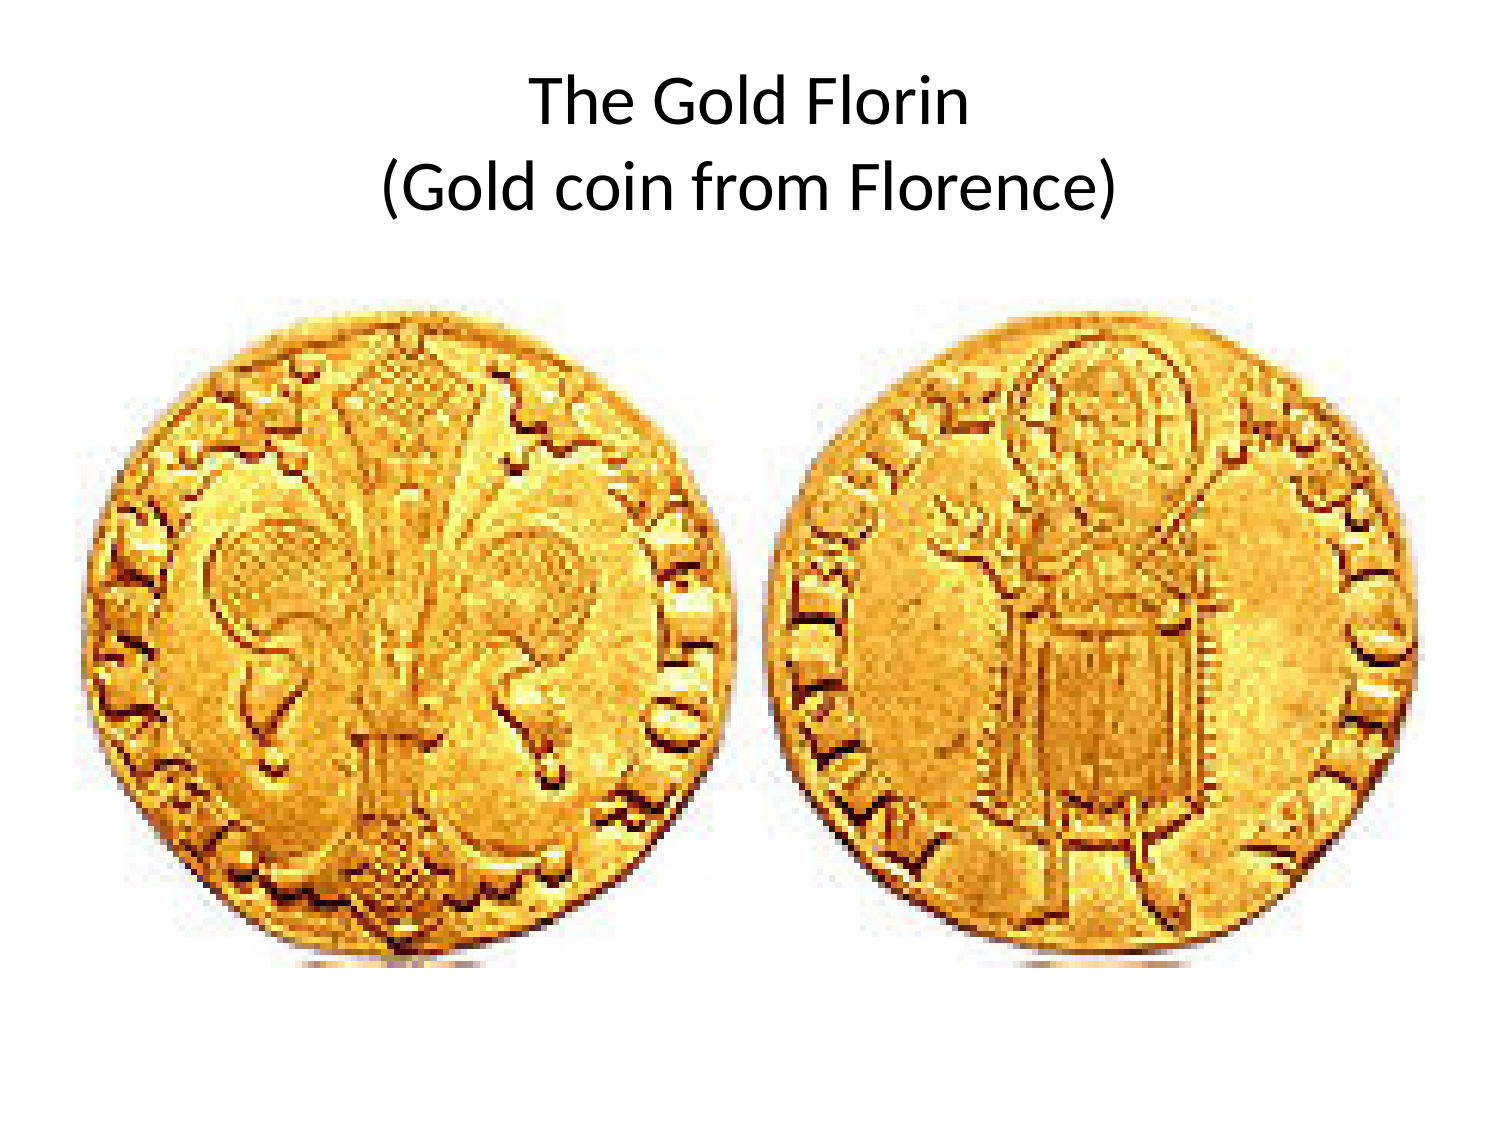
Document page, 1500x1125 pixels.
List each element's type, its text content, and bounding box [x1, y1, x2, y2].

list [74, 262, 1426, 1006]
title The Gold Florin (Gold coin from Florence) [75, 45, 1425, 233]
